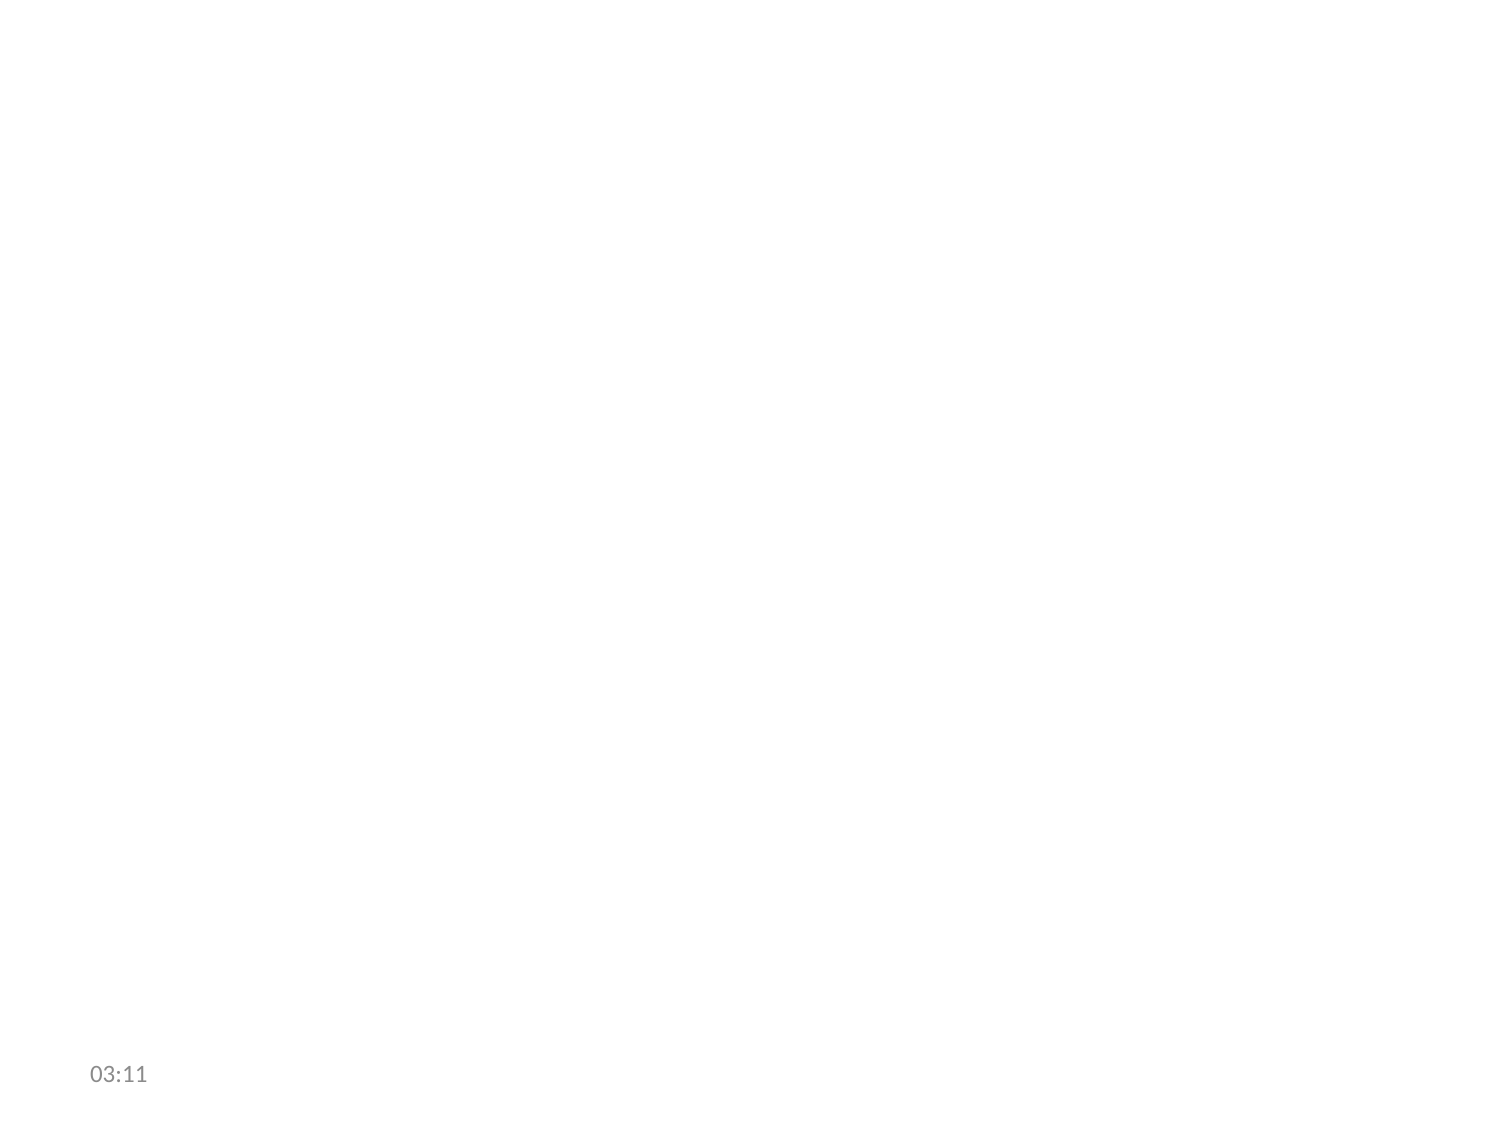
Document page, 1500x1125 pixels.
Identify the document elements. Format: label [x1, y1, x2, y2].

slide_number [75, 1042, 425, 1103]
